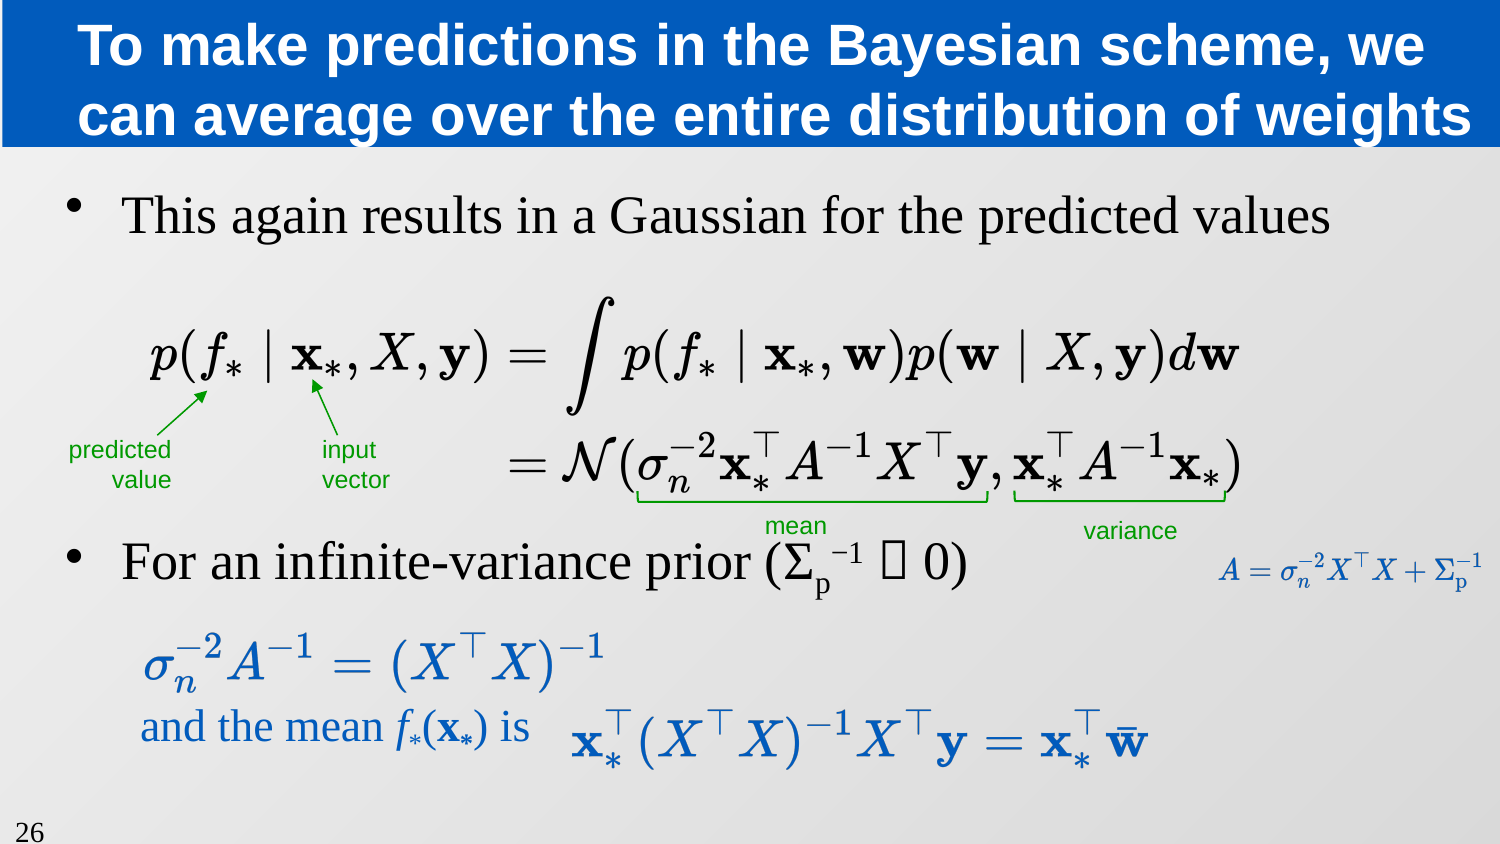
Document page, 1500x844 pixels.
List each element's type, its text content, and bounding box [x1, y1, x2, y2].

picture [1212, 546, 1484, 596]
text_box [49, 296, 1244, 554]
slide_number 26 [0, 806, 101, 844]
list This again results in a Gaussian for the predicted values For an infinite-variance prior (Σp−1  0) and the mean f*(x*) is [49, 560, 1488, 760]
list This again results in a Gaussian for the predicted values For an infinite-variance prior (Σp−1  0) and the mean f*(x*) is [49, 171, 1488, 553]
picture [143, 632, 609, 694]
title To make predictions in the Bayesian scheme, we can average over the entire distribution of weights [62, 0, 1500, 147]
picture [571, 708, 1150, 770]
